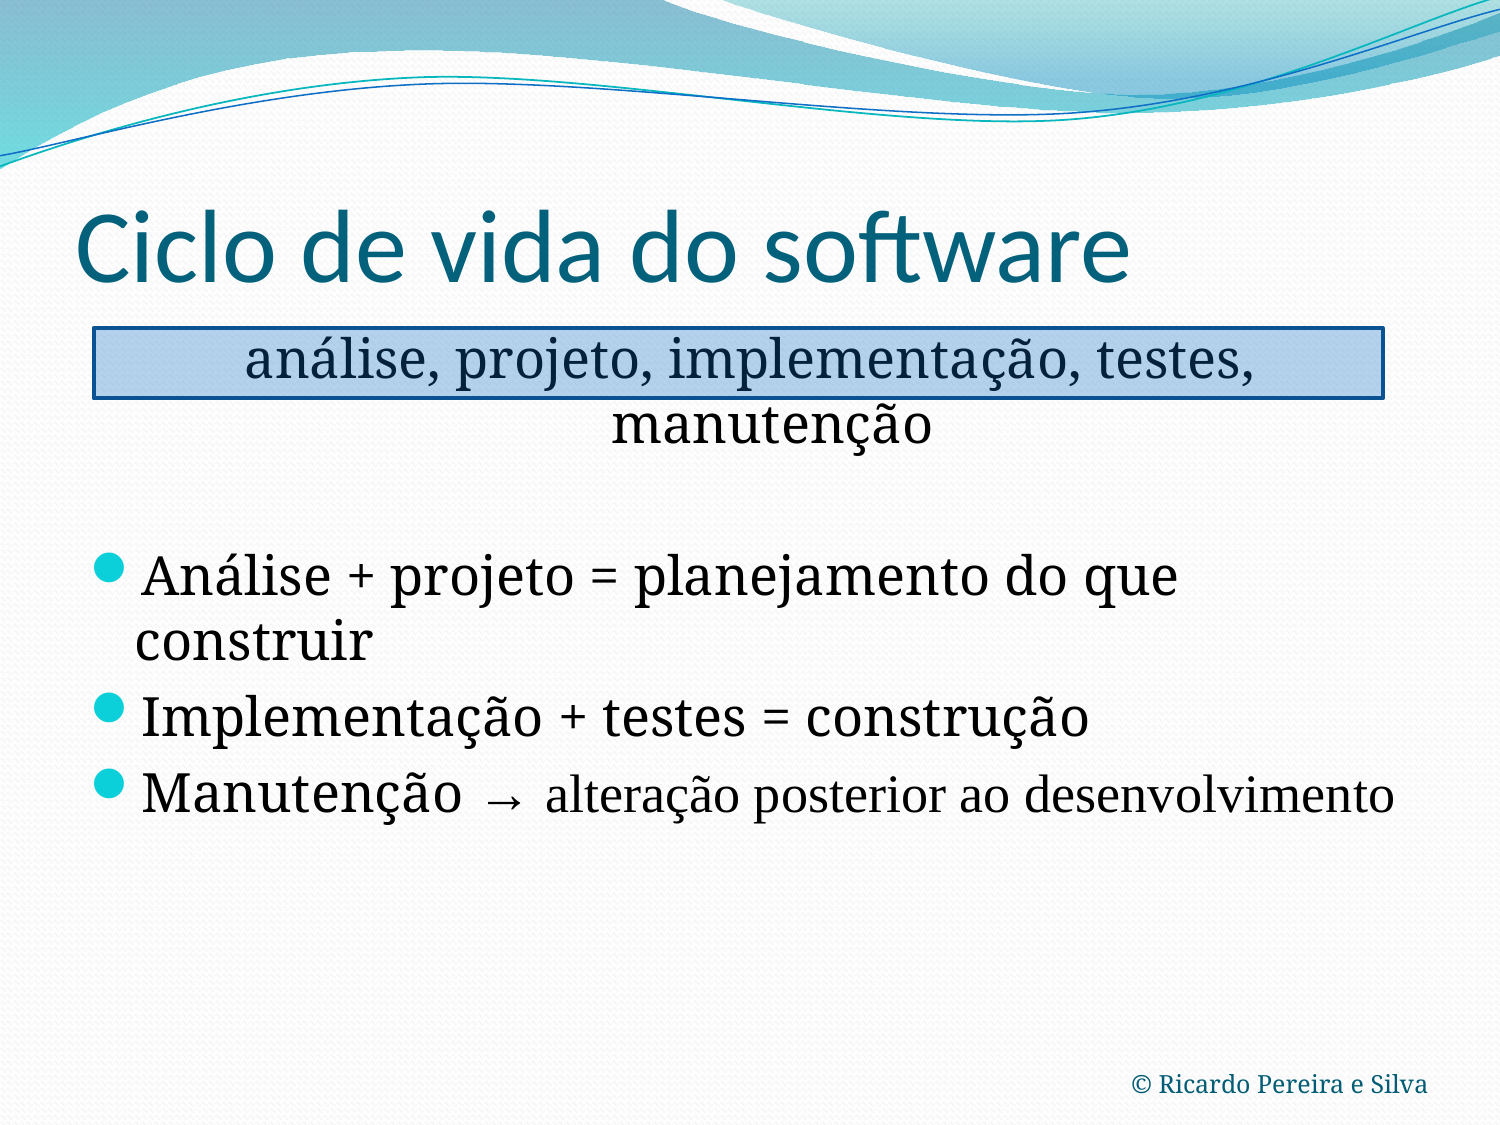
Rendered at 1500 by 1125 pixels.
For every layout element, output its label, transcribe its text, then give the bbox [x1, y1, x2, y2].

list análise, projeto, implementação, testes, manutenção Análise + projeto = planejamento do que construir Implementação + testes = construção Manutenção → alteração posterior ao desenvolvimento [75, 317, 1425, 1038]
text_box [92, 326, 1385, 400]
footer © Ricardo Pereira e Silva [1101, 1042, 1429, 1103]
title Ciclo de vida do software [75, 115, 1425, 303]
